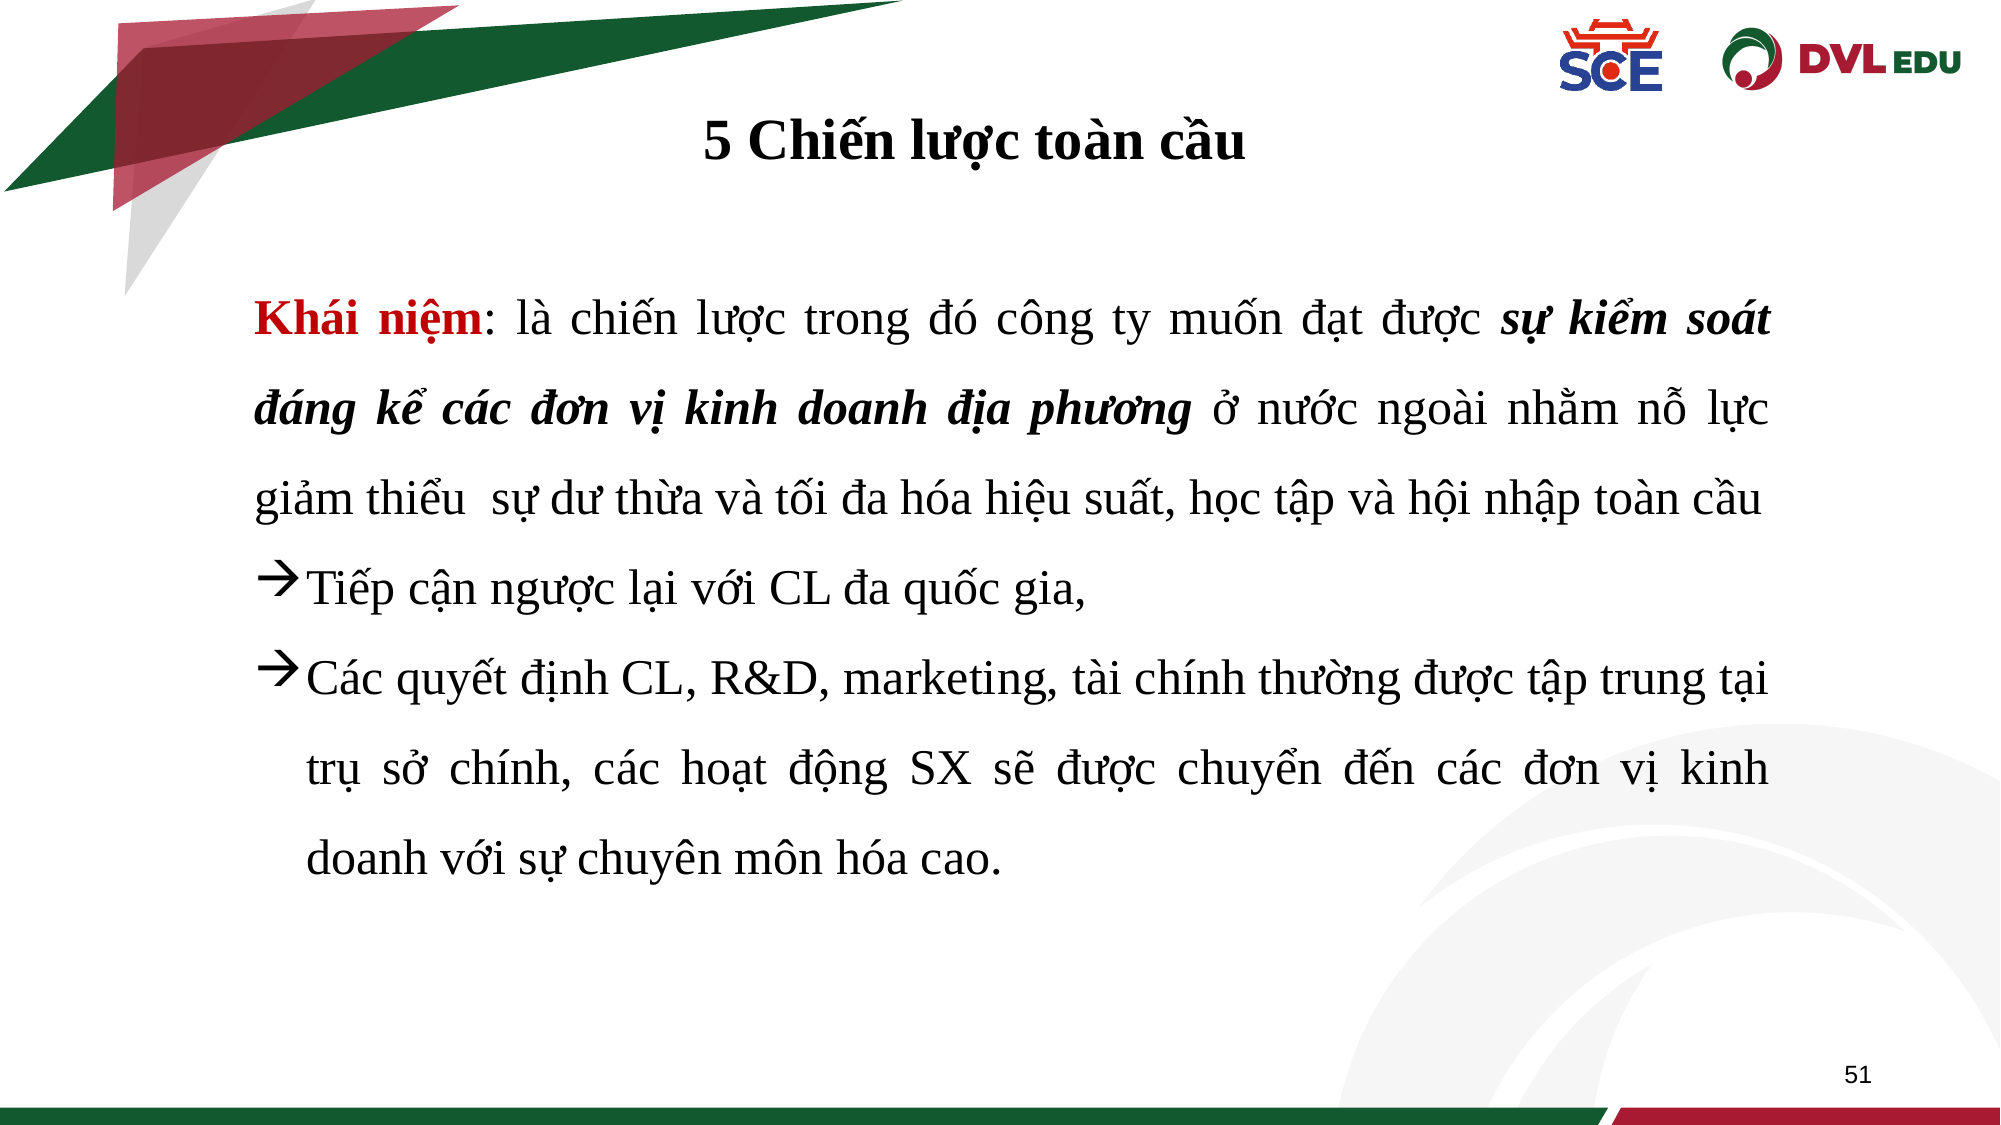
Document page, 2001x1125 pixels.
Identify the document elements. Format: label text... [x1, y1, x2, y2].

text_box 5 Chiến lược toàn cầu [688, 93, 1263, 179]
text_box Khái niệm: là chiến lược trong đó công ty muốn đạt được sự kiểm soát đáng kể các đơn vị kinh doanh địa phương ở nước ngoài nhằm nỗ lực giảm thiểu sự dư thừa và tối đa hóa hiệu suất, học tập và hội nhập toàn cầu Tiếp cận ngược lại với CL đa quốc gia, Các quyết định CL, R&D, marketing, tài chính thường được tập trung tại trụ sở chính, các hoạt động SX sẽ được chuyển đến các đơn vị kinh doanh với sự chuyên môn hóa cao. [239, 247, 1786, 1105]
text_box 51 [1437, 1043, 1888, 1104]
picture [1559, 19, 1667, 91]
picture [1722, 27, 1961, 91]
